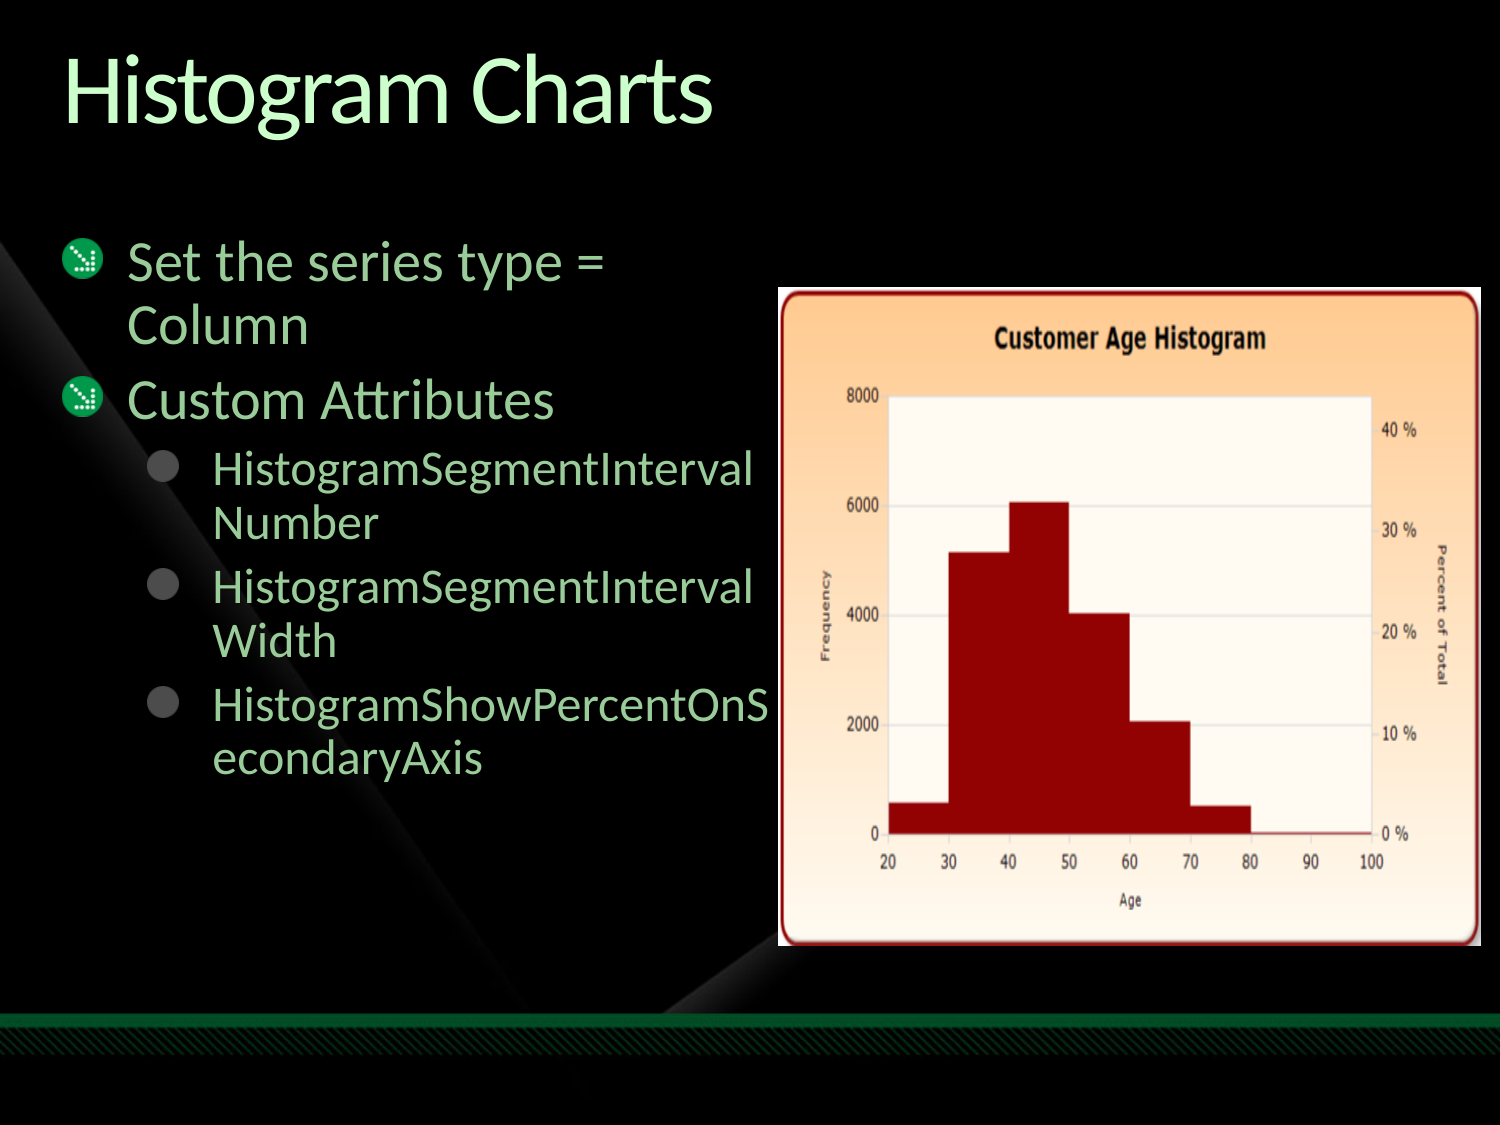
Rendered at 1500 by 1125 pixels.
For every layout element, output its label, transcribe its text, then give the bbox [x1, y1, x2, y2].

title Histogram Charts [62, 37, 1438, 147]
picture [0, 0, 1500, 1125]
list Set the series type = Column Custom Attributes HistogramSegmentIntervalNumber HistogramSegmentIntervalWidth HistogramShowPercentOnSecondaryAxis [62, 231, 779, 717]
